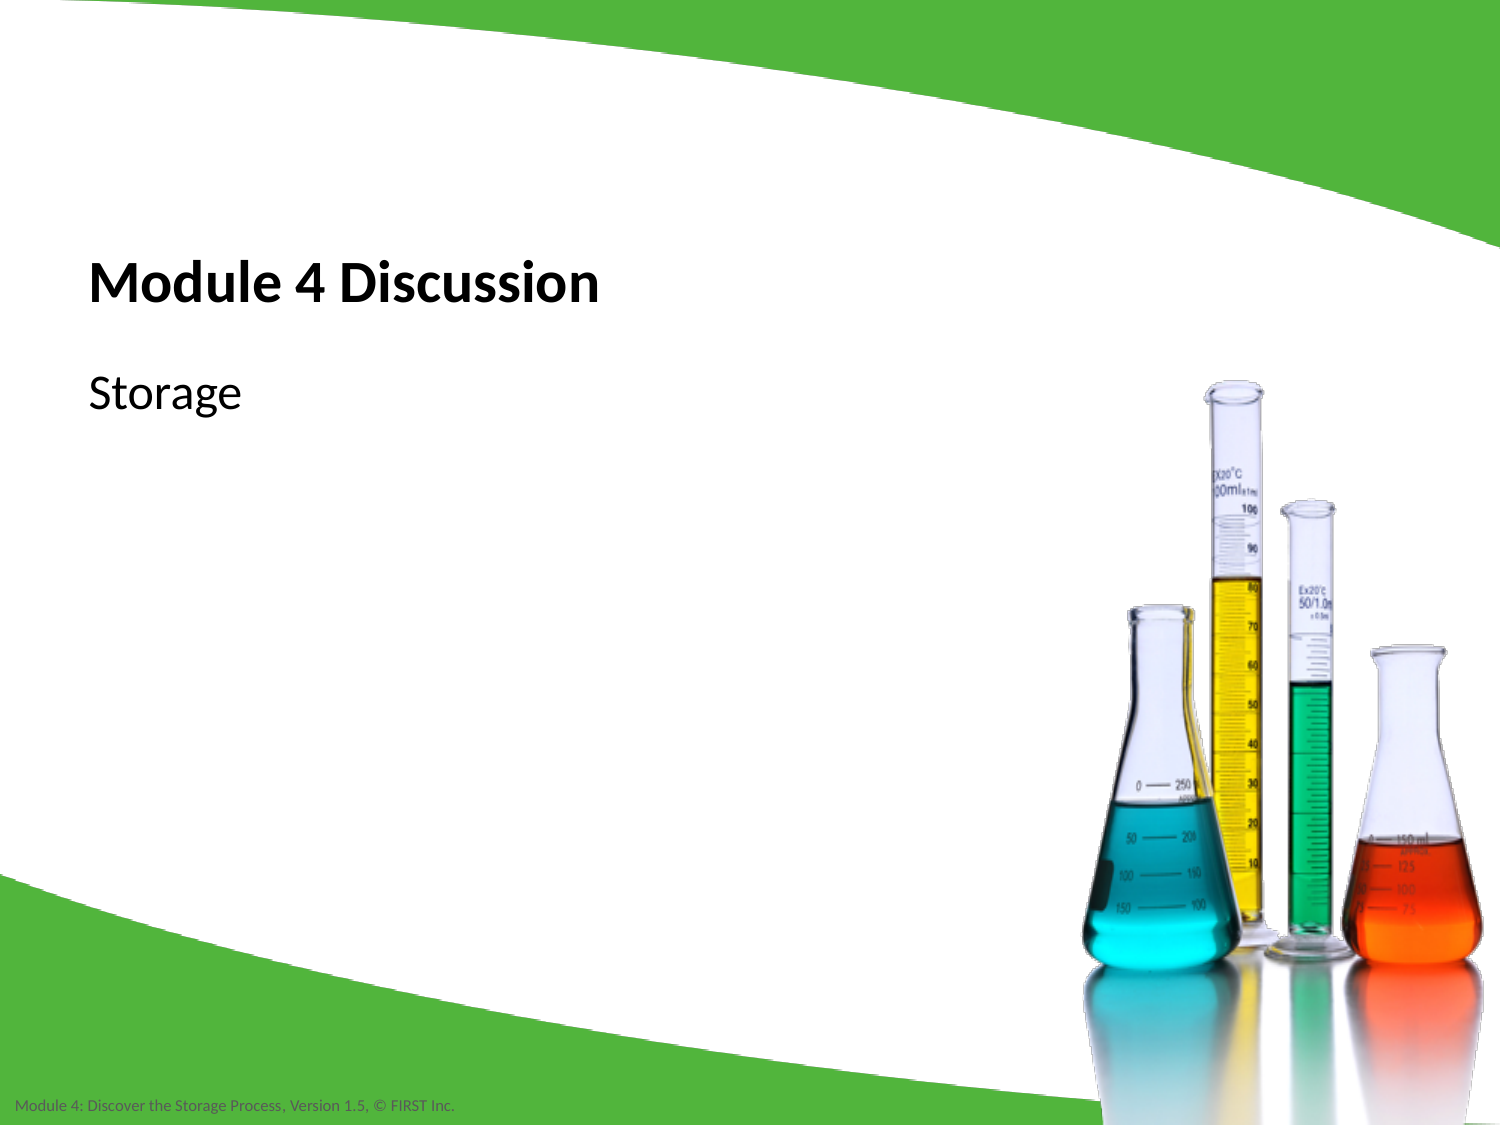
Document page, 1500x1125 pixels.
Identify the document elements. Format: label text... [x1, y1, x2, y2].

text_box Module 4 Discussion [73, 249, 1424, 317]
picture [0, 0, 1500, 1125]
text_box Storage [73, 343, 932, 905]
